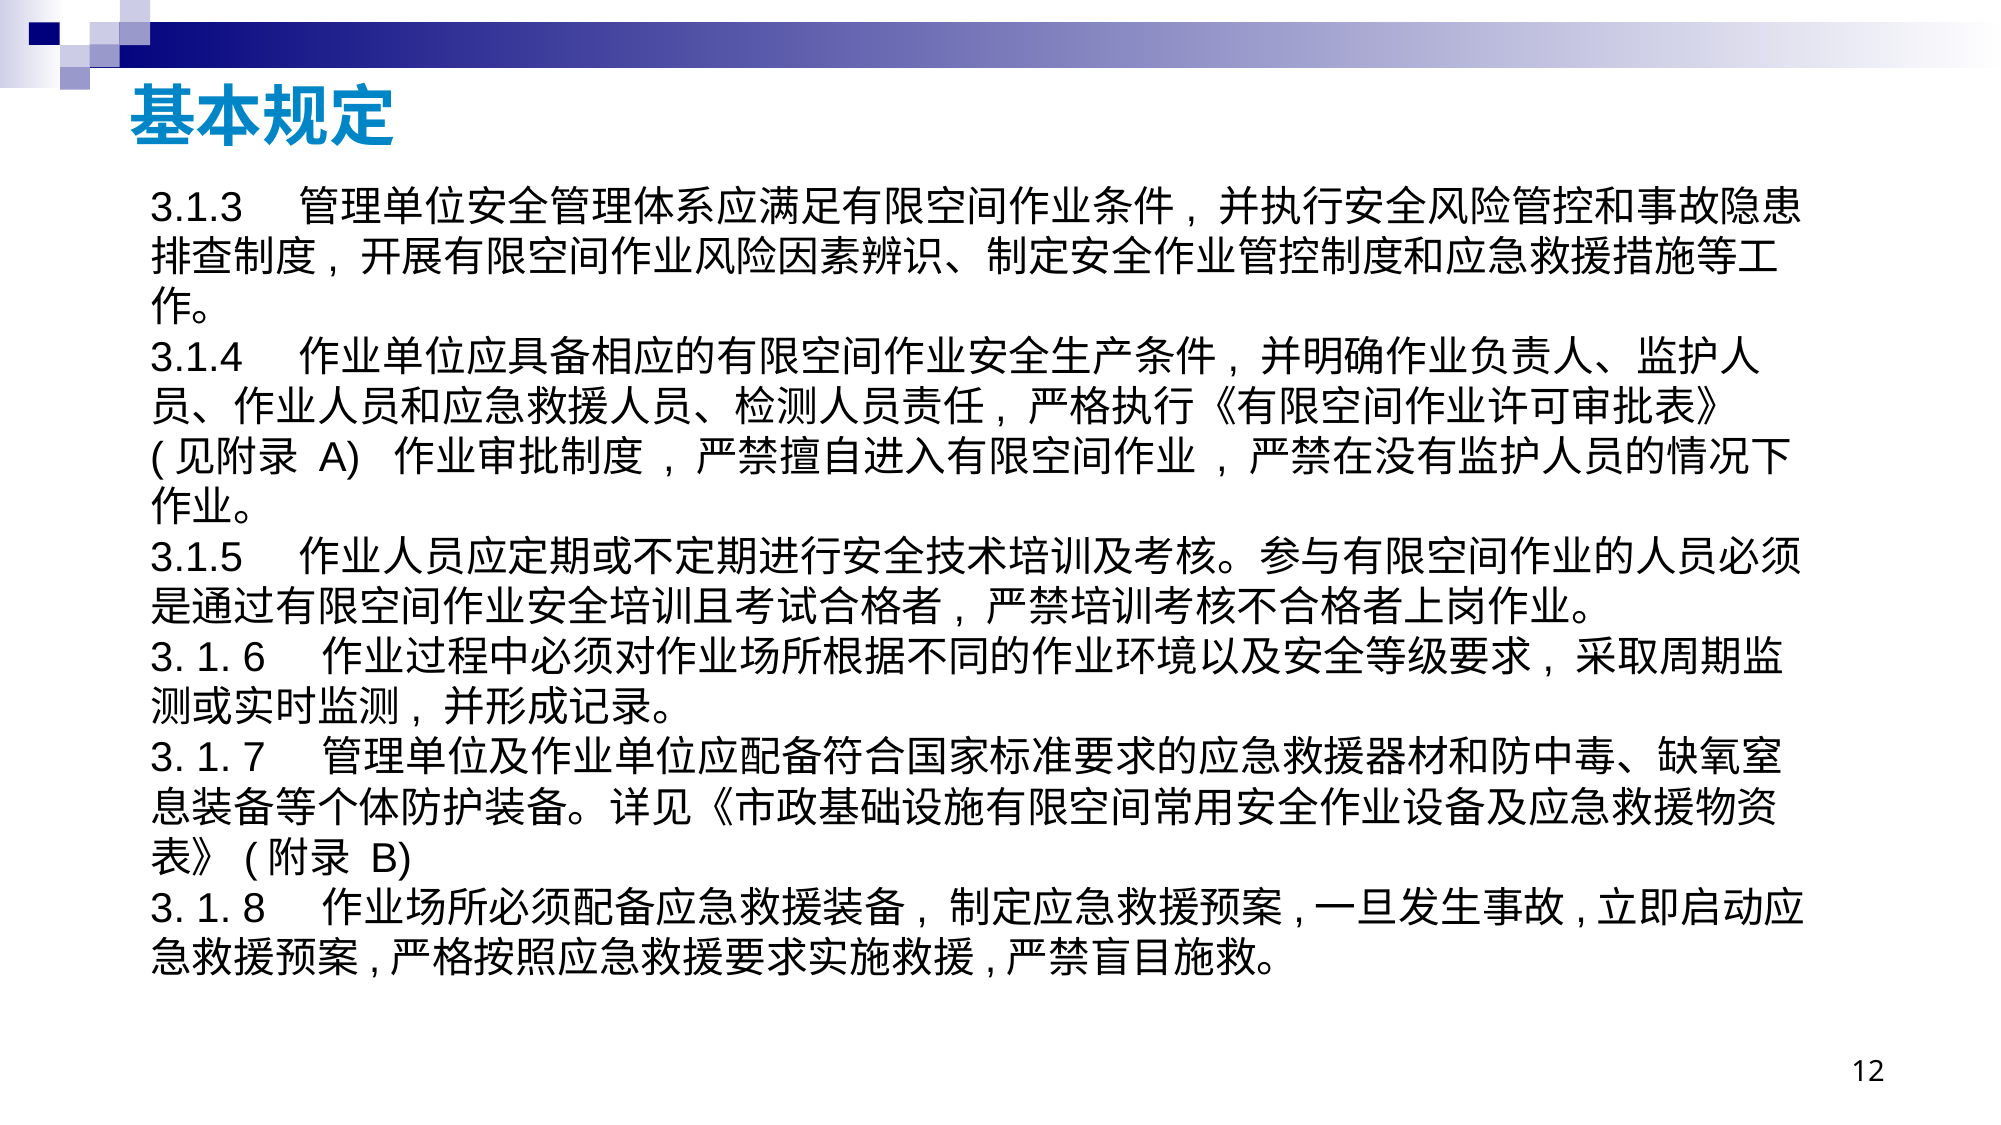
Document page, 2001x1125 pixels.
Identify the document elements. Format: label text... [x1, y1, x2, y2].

title 基本规定 [113, 66, 434, 162]
text_box 3.1.3 管理单位安全管理体系应满足有限空间作业条件, 并执行安全风险管控和事故隐患排查制度, 开展有限空间作业风险因素辨识、制定安全作业管控制度和应急救援措施等工作。 3.1.4 作业单位应具备相应的有限空间作业安全生产条件, 并明确作业负责人、监护人员、作业人员和应急救援人员、检测人员责任, 严格执行《有限空间作业许可审批表》(见附录 A) 作业审批制度 , 严禁擅自进入有限空间作业 , 严禁在没有监护人员的情况下作业。 3.1.5 作业人员应定期或不定期进行安全技术培训及考核。参与有限空间作业的人员必须是通过有限空间作业安全培训且考试合格者, 严禁培训考核不合格者上岗作业。 3. 1. 6 作业过程中必须对作业场所根据不同的作业环境以及安全等级要求, 采取周期监测或实时监测, 并形成记录。 3. 1. 7 管理单位及作业单位应配备符合国家标准要求的应急救援器材和防中毒、缺氧窒息装备等个体防护装备。详见《市政基础设施有限空间常用安全作业设备及应急救援物资表》(附录 B) 3. 1. 8 作业场所必须配备应急救援装备, 制定应急救援预案,一旦发生事故,立即启动应急救援预案,严格按照应急救援要求实施救援,严禁盲目施救。 [135, 172, 1825, 1038]
slide_number 12 [1433, 1025, 1900, 1100]
